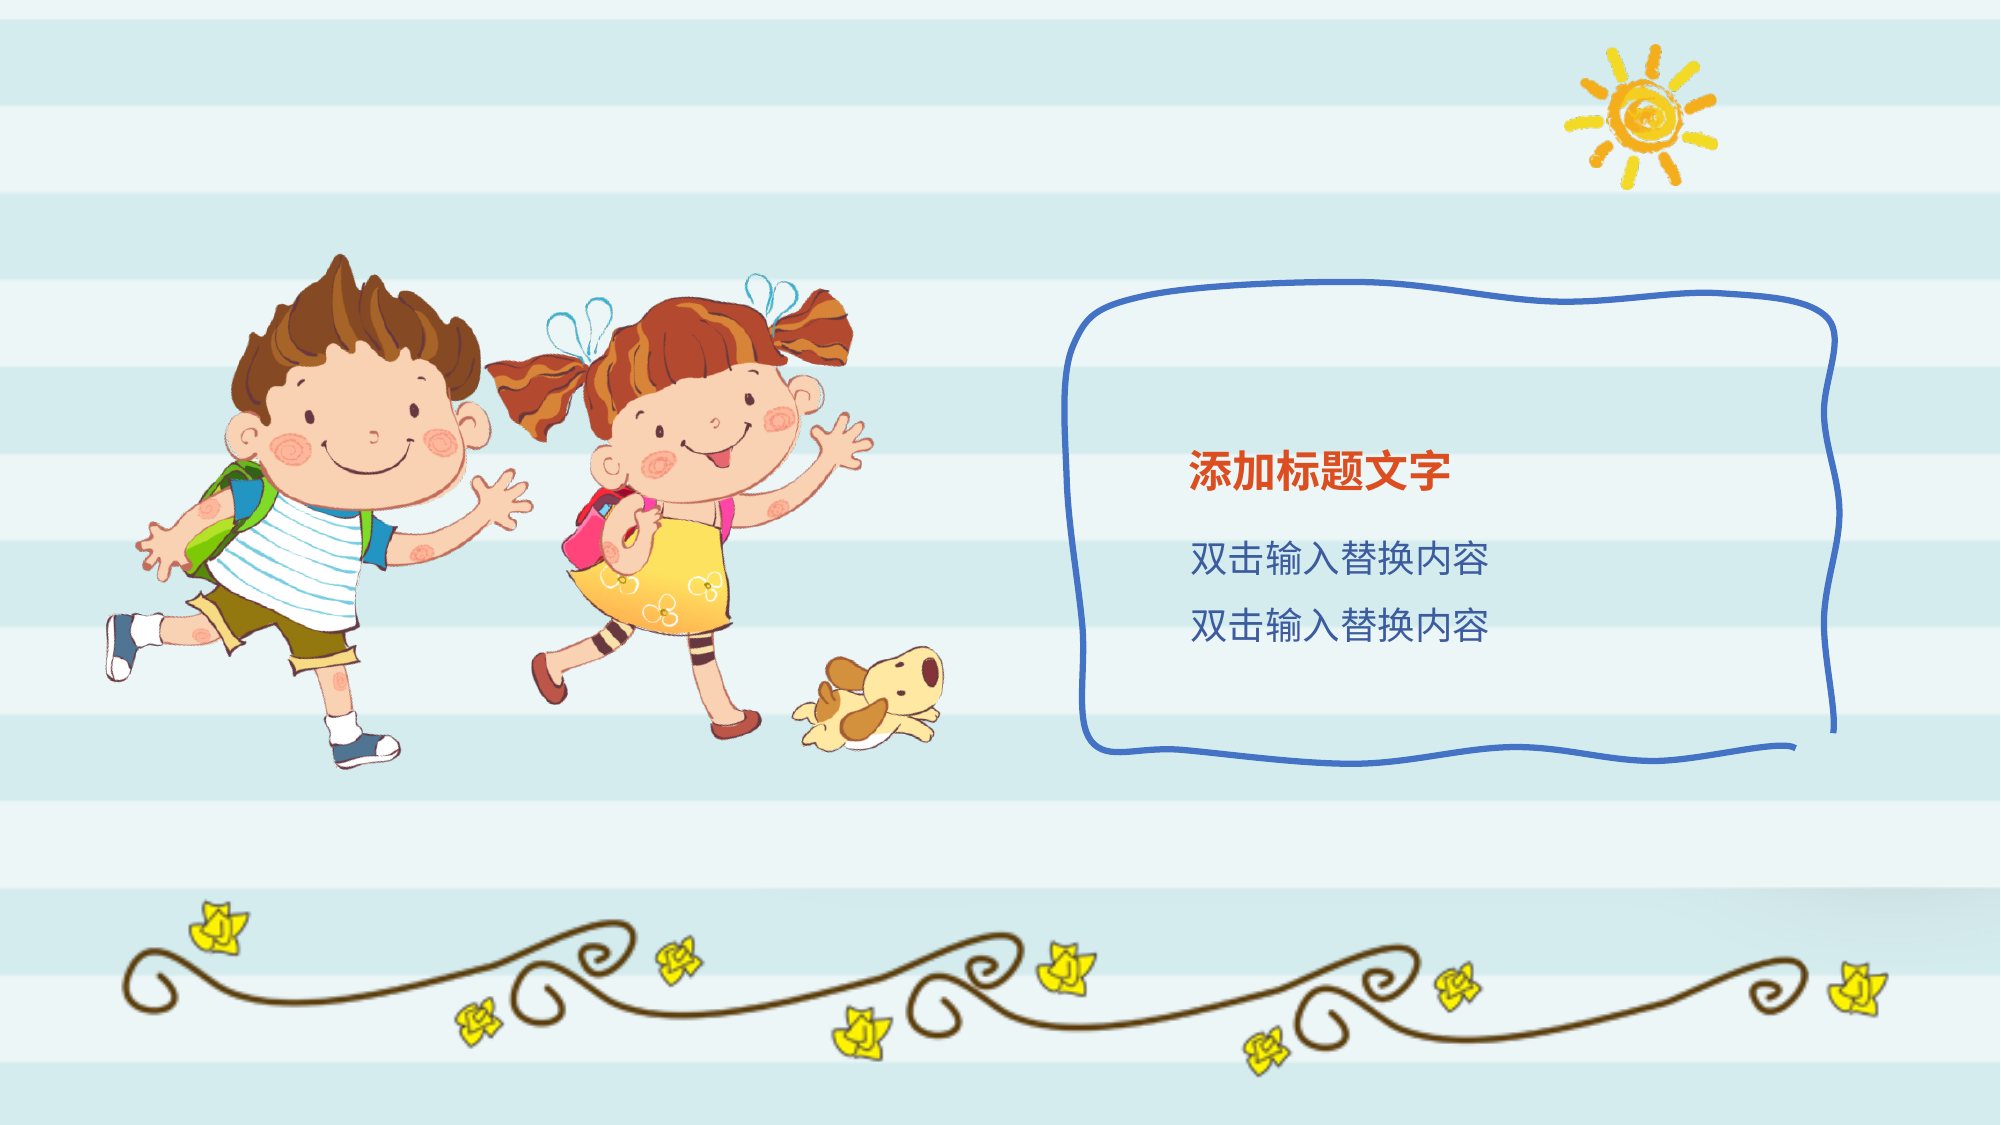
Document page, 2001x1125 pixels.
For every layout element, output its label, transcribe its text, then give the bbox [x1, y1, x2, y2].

text_box [1063, 280, 1841, 765]
text_box 添加标题文字 [1173, 436, 1641, 504]
text_box 双击输入替换内容 双击输入替换内容 [1175, 504, 1741, 655]
picture [0, 0, 2001, 1125]
